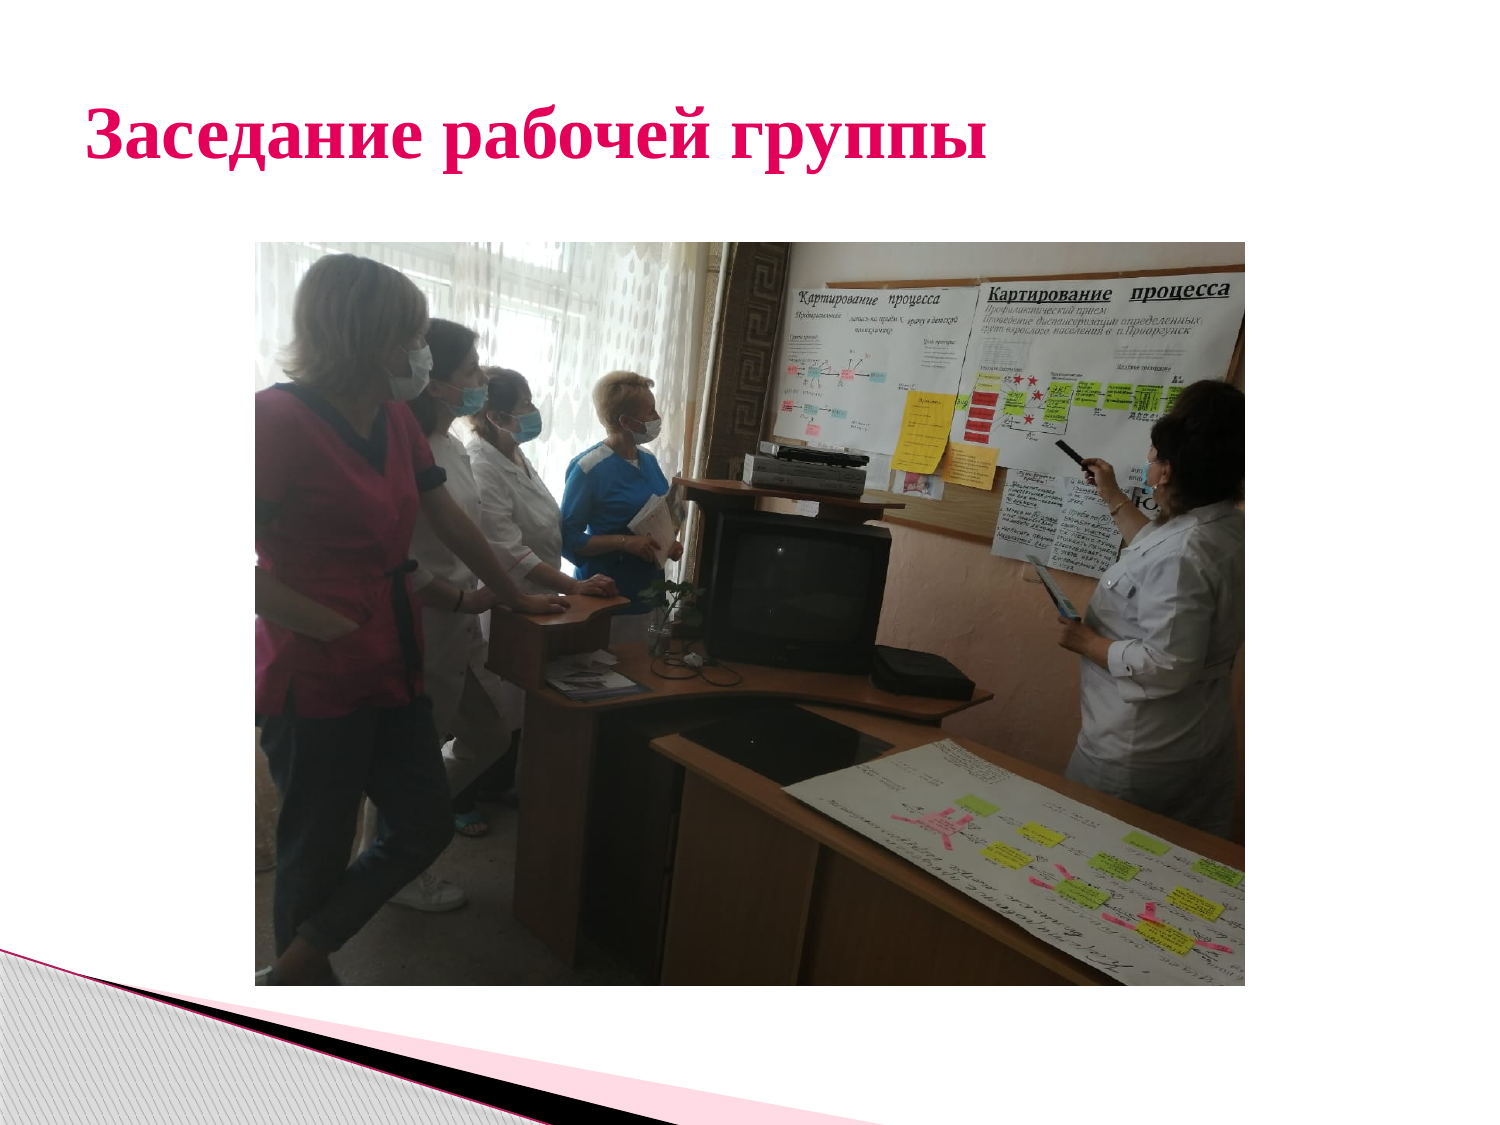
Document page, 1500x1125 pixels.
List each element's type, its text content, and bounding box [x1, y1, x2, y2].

title Заседание рабочей группы [70, 35, 1421, 223]
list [254, 242, 1246, 986]
